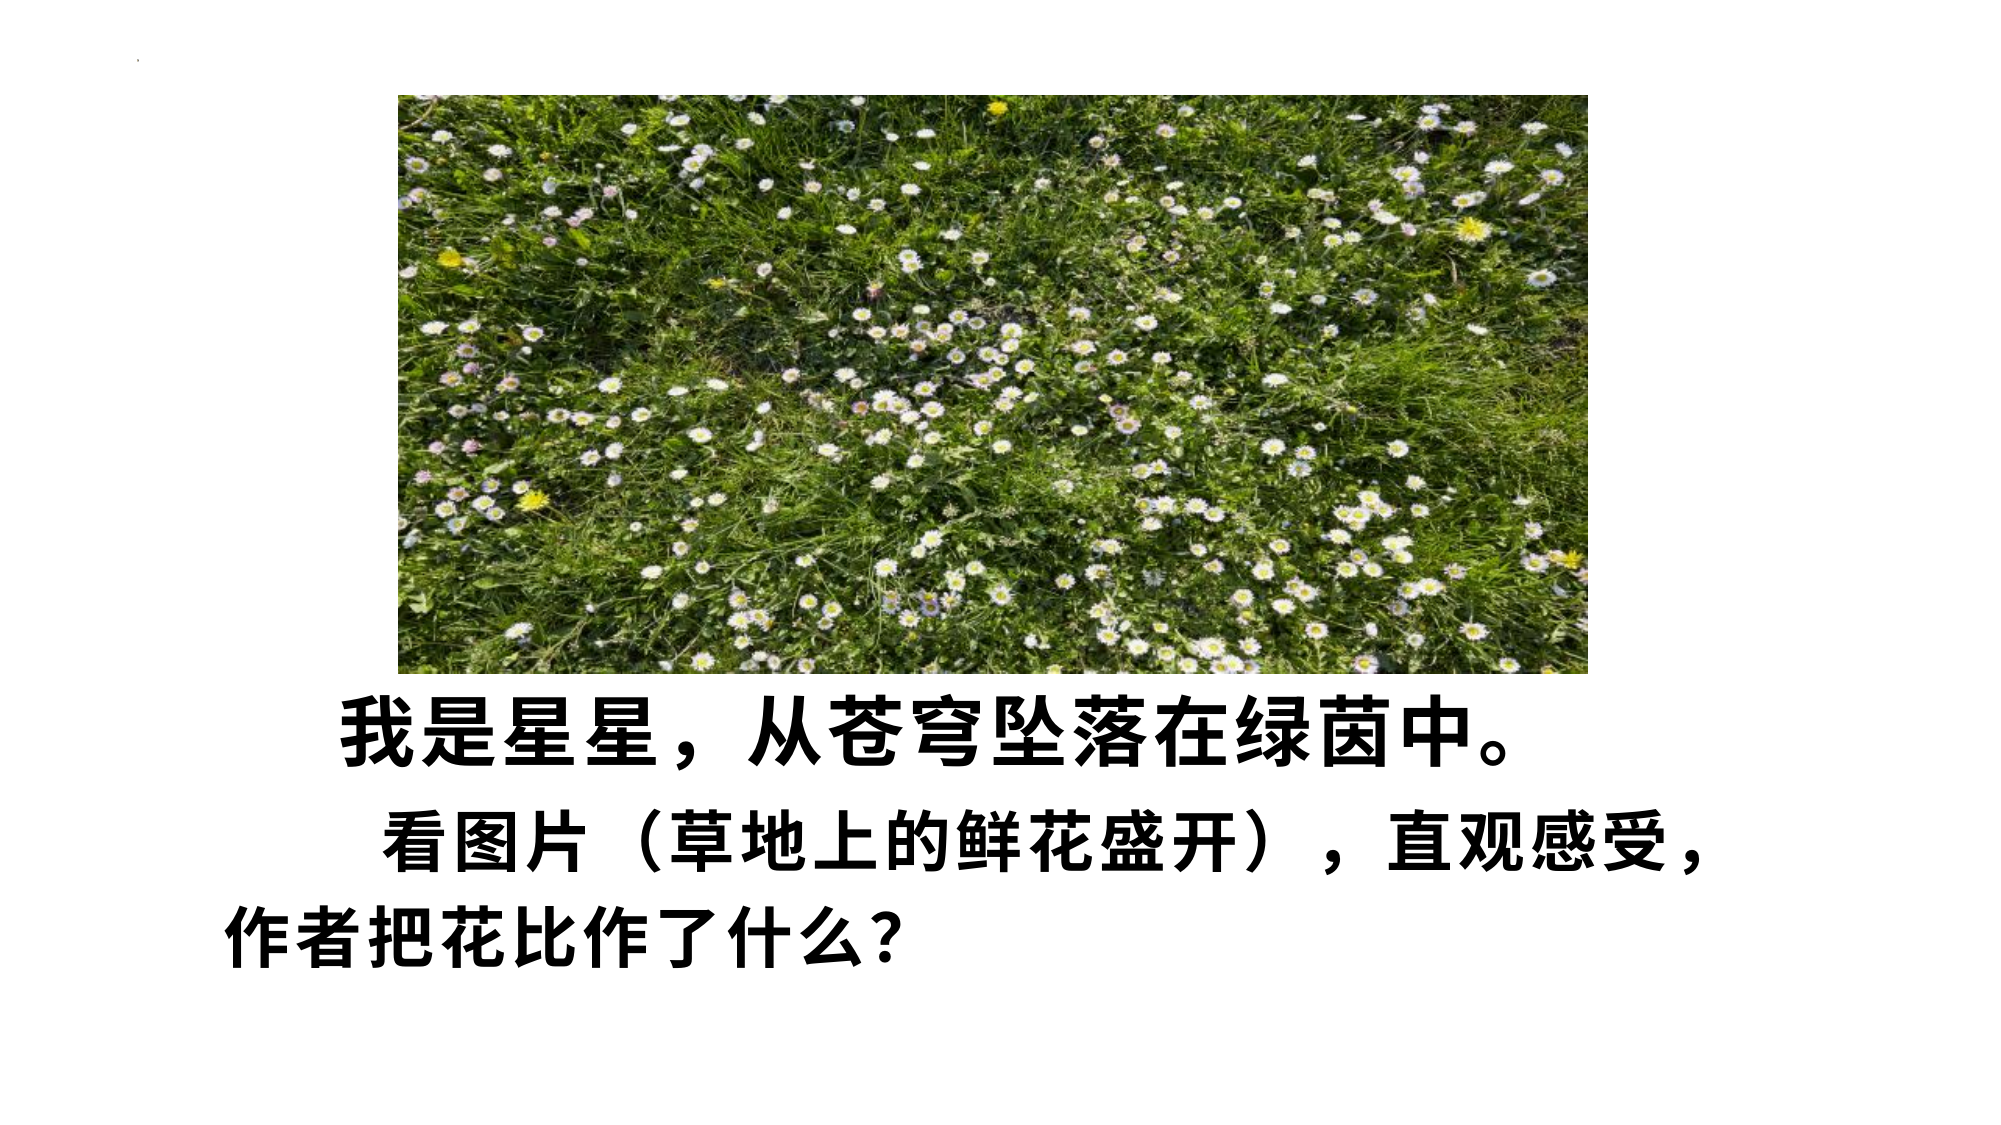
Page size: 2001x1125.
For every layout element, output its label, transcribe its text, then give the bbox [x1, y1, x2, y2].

text_box 看图片（草地上的鲜花盛开），直观感受，作者把花比作了什么？ [213, 713, 1825, 981]
picture [397, 95, 1588, 674]
text_box 我是星星，从苍穹坠落在绿茵中。 [222, 678, 1932, 903]
